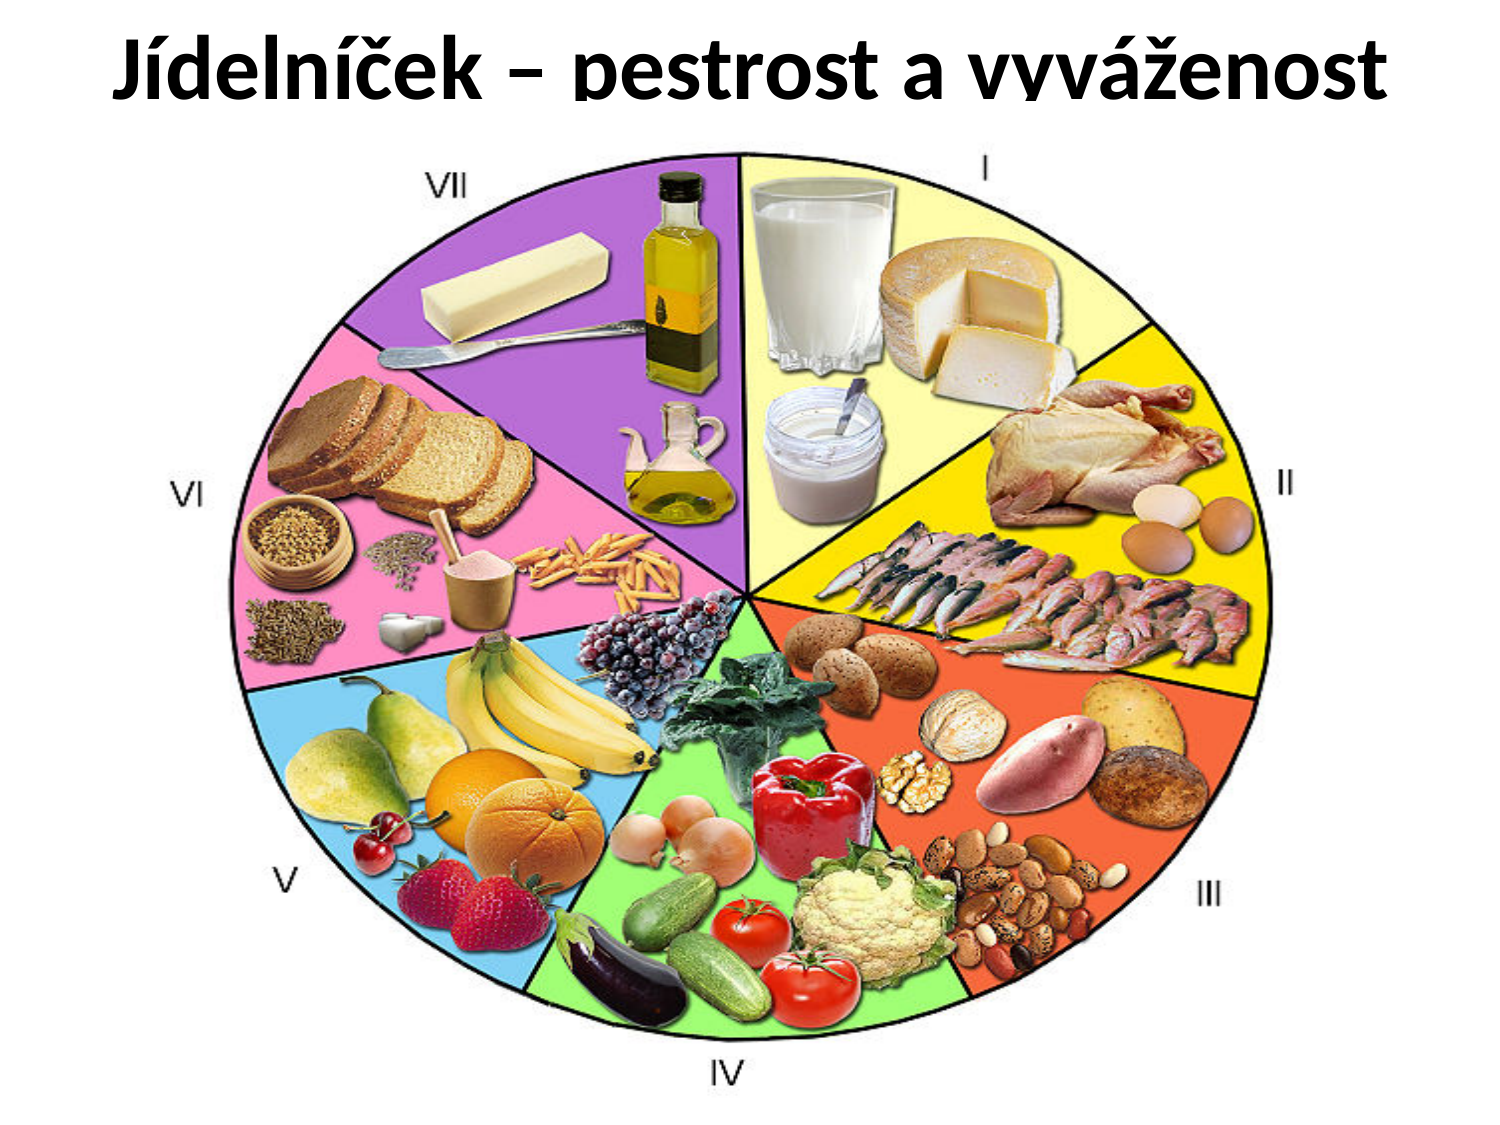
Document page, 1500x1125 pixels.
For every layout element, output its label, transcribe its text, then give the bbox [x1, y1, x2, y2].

title Jídelníček – pestrost a vyváženost [76, 0, 1427, 126]
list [135, 101, 1329, 1125]
